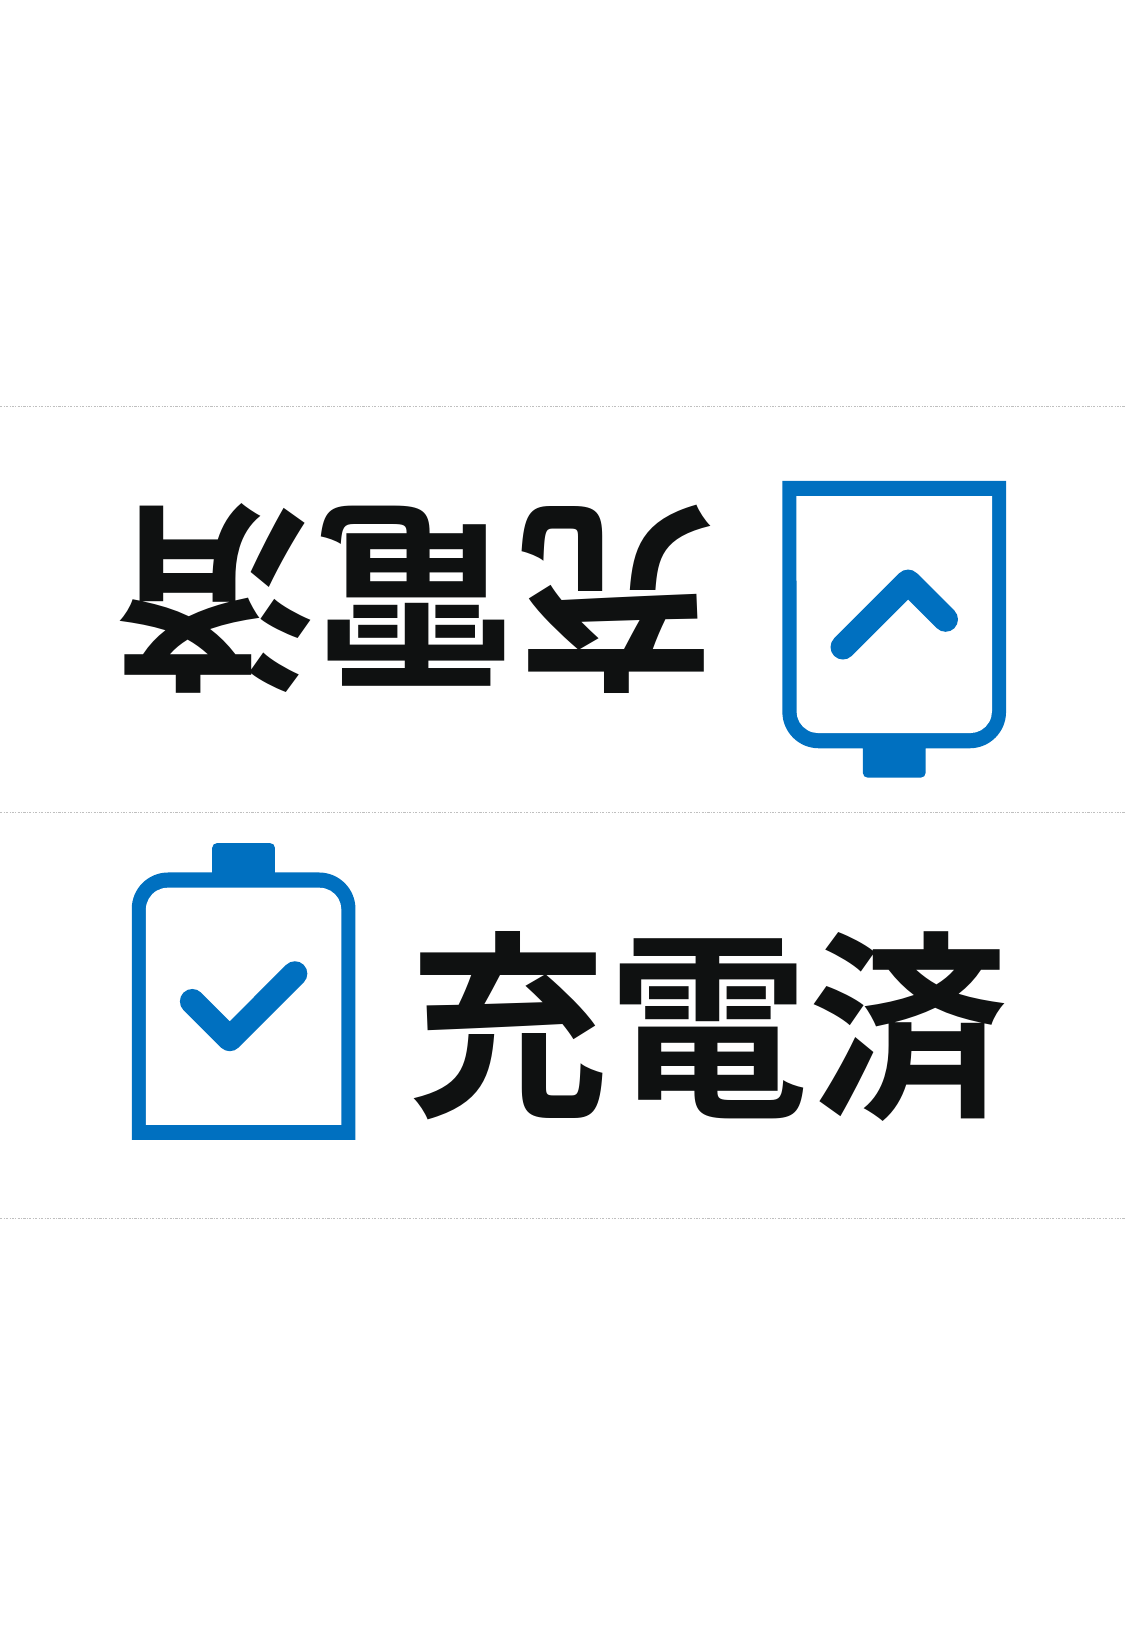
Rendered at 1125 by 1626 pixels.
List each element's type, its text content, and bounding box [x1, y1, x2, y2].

text_box 充電済 [393, 894, 1024, 1149]
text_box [131, 843, 356, 1140]
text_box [782, 480, 1006, 778]
text_box 充電済 [101, 476, 732, 731]
